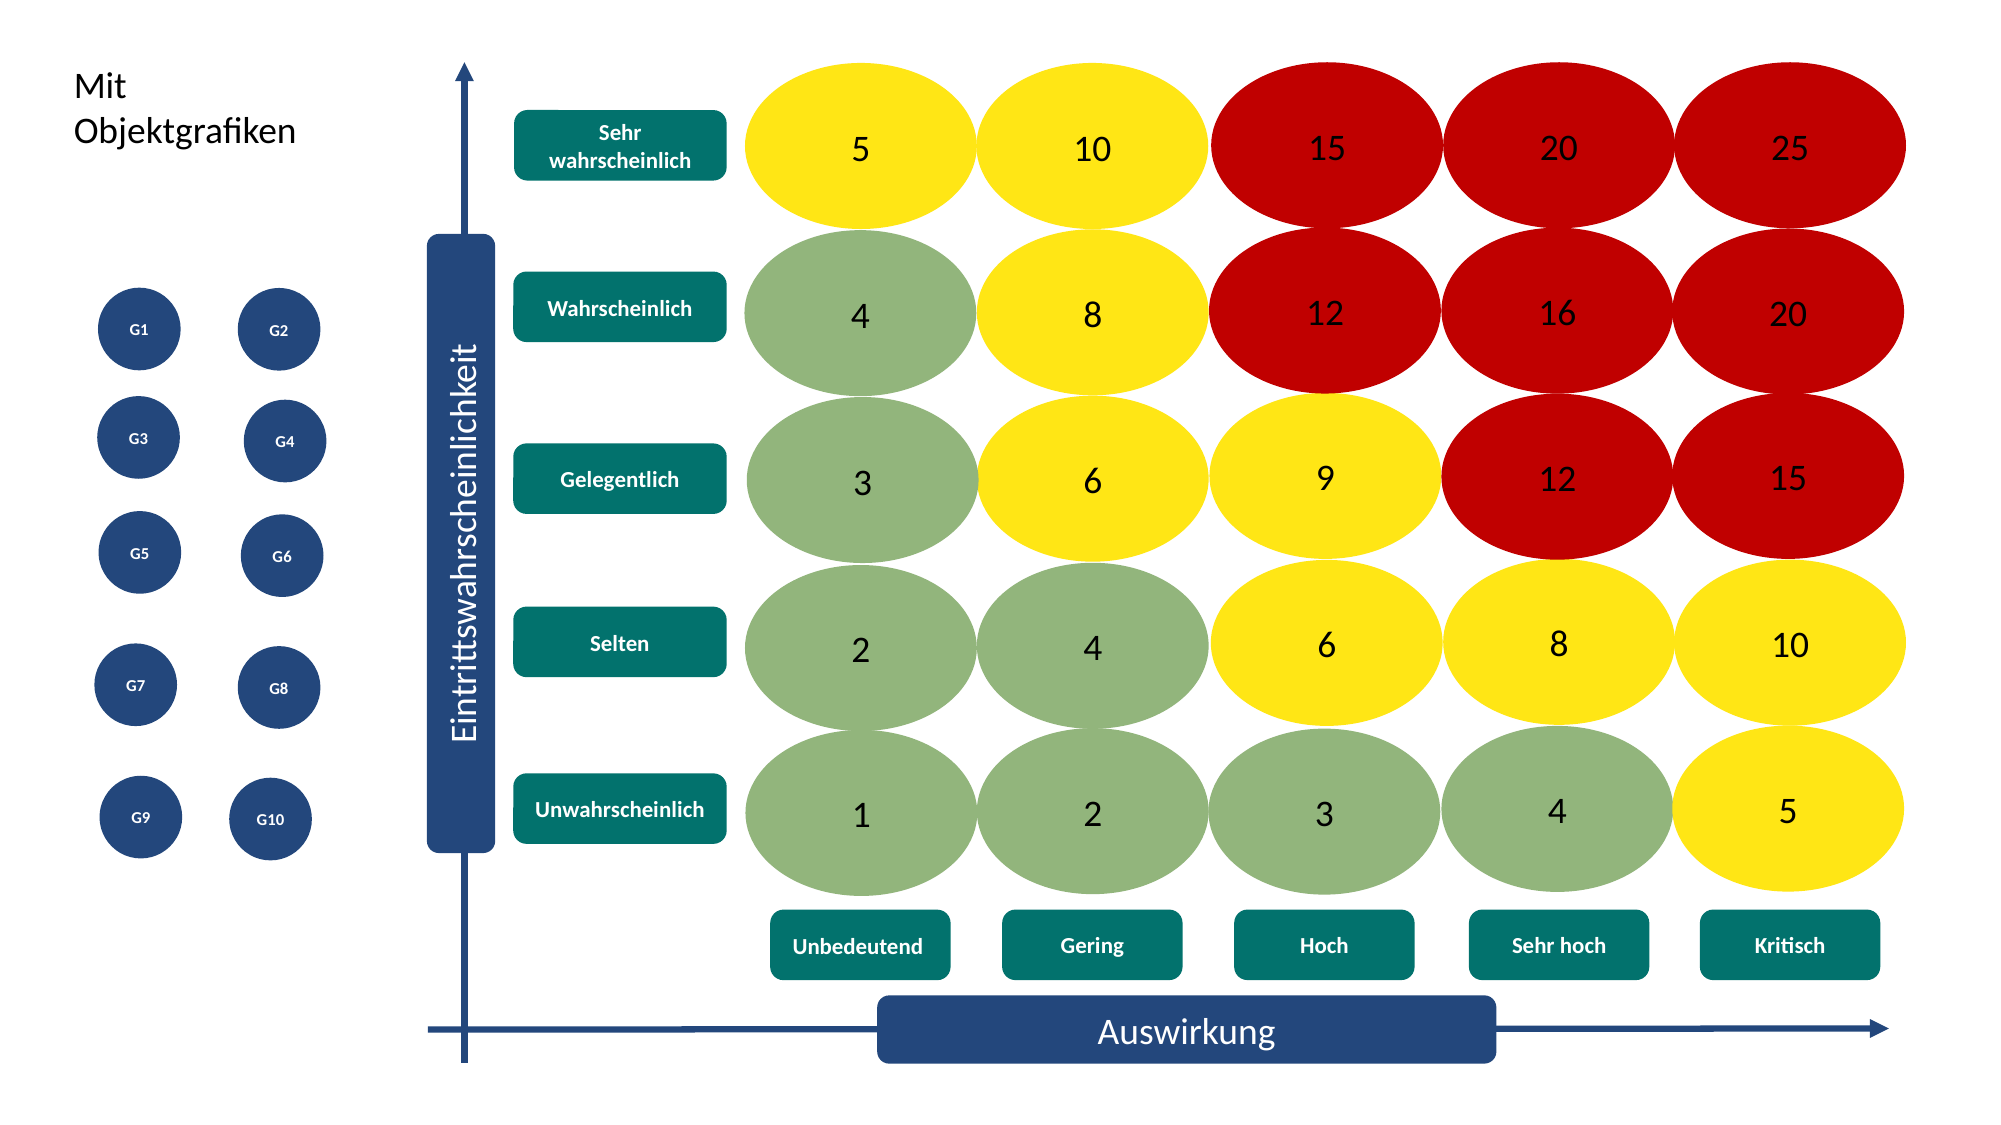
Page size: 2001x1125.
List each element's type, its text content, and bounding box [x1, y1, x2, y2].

text_box Mit Objektgrafiken [59, 53, 324, 159]
text_box G4 [242, 398, 328, 484]
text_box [427, 62, 1907, 1063]
text_box G5 [97, 510, 183, 595]
text_box G1 [96, 286, 182, 372]
text_box G2 [236, 286, 322, 372]
text_box G7 [93, 642, 179, 728]
text_box G8 [236, 645, 322, 730]
text_box G10 [228, 776, 313, 862]
text_box G6 [239, 513, 325, 599]
text_box G3 [96, 395, 181, 480]
text_box G9 [98, 774, 184, 860]
